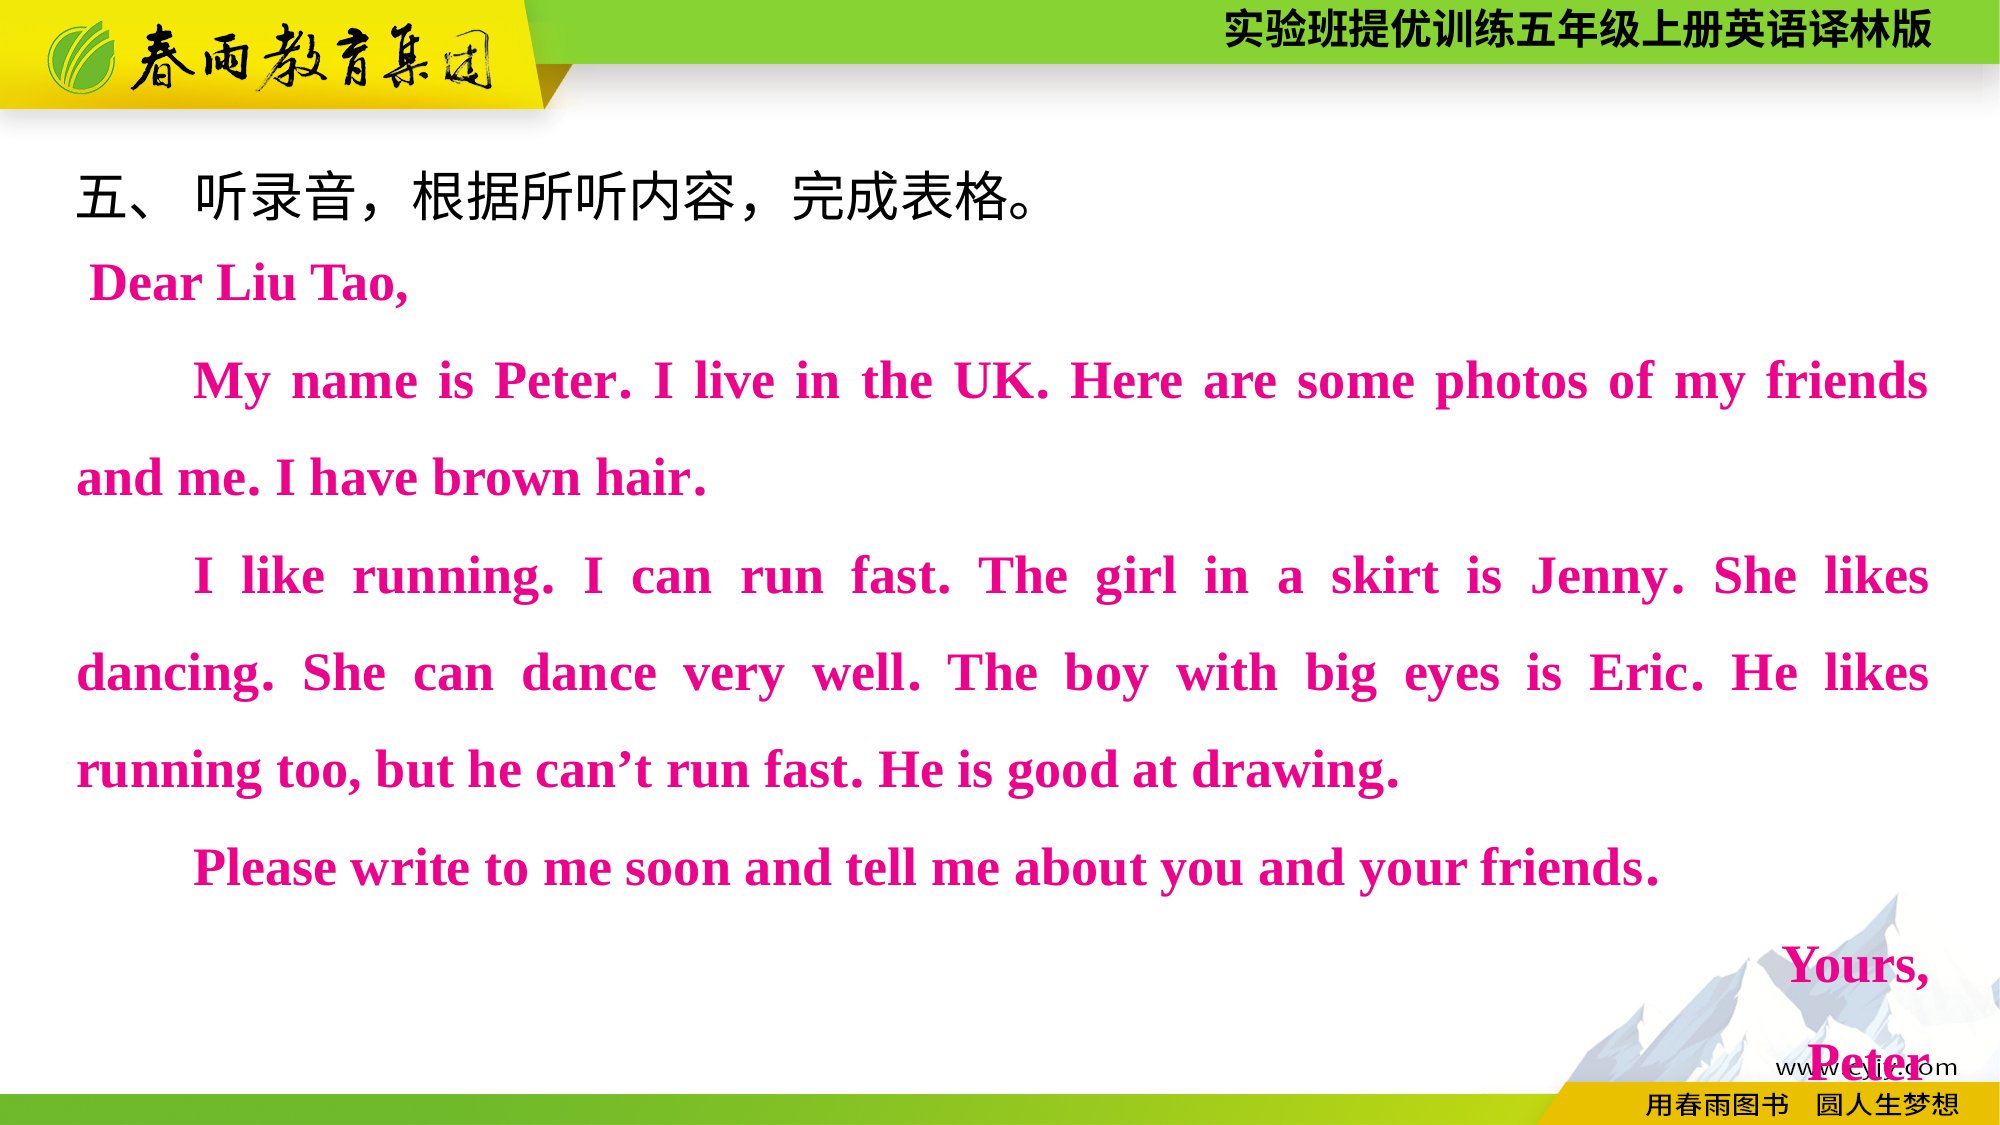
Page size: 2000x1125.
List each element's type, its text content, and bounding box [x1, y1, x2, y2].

list 五、 听录音，根据所听内容，完成表格。 [59, 122, 1944, 224]
picture [0, 0, 2000, 1125]
text_box Dear Liu Tao, My name is Peter. I live in the UK. Here are some photos of my friends and me. I have brown hair. I like running. I can run fast. The girl in a skirt is Jenny. She likes dancing. She can dance very well. The boy with big eyes is Eric. He likes running too, but he can’t run fast. He is good at drawing. Please write to me soon and tell me about you and your friends. Yours, Peter [61, 206, 1946, 1099]
